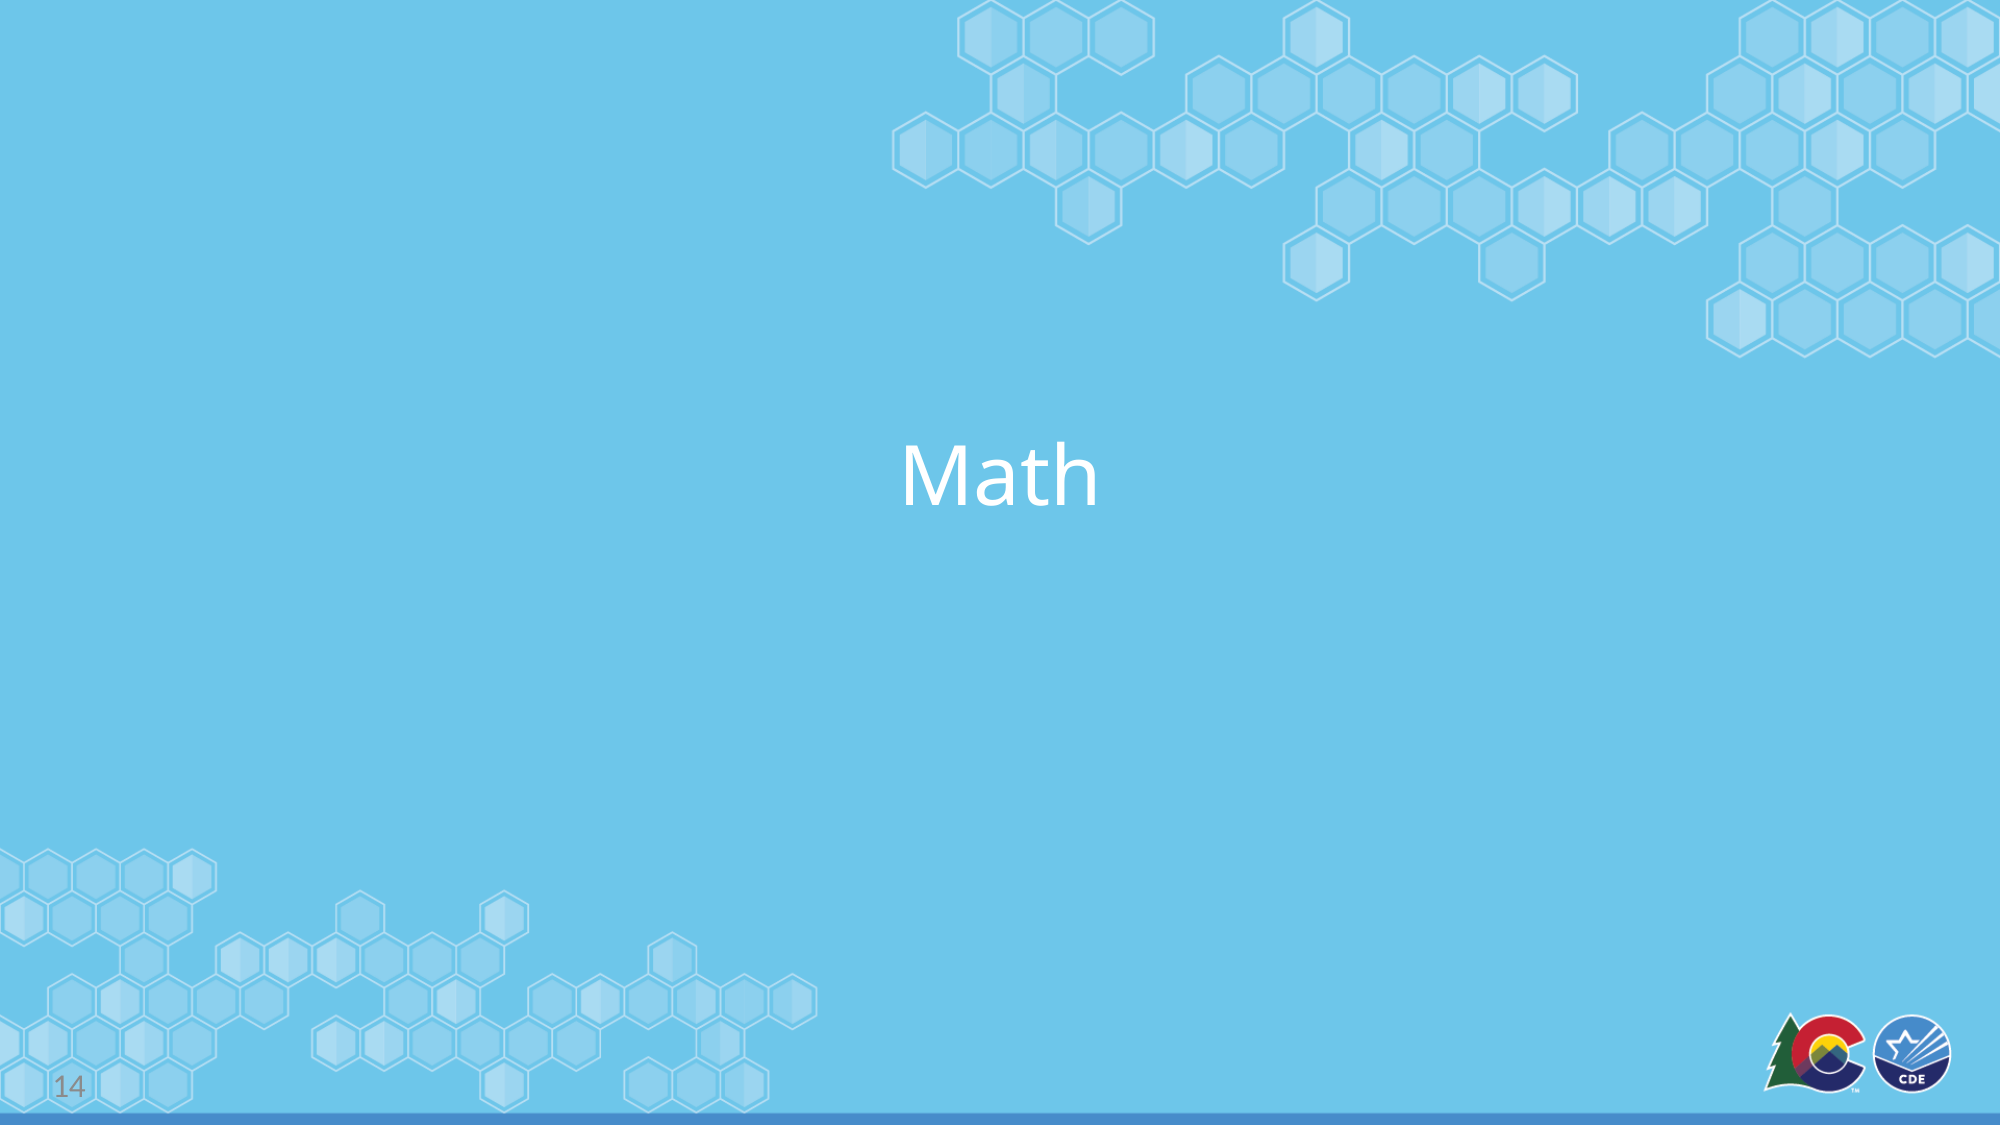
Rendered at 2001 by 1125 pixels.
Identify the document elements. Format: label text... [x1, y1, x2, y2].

slide_number 14 [37, 1054, 488, 1115]
picture [0, 810, 2000, 1125]
title Math [0, 425, 2000, 810]
picture [0, 0, 2000, 425]
